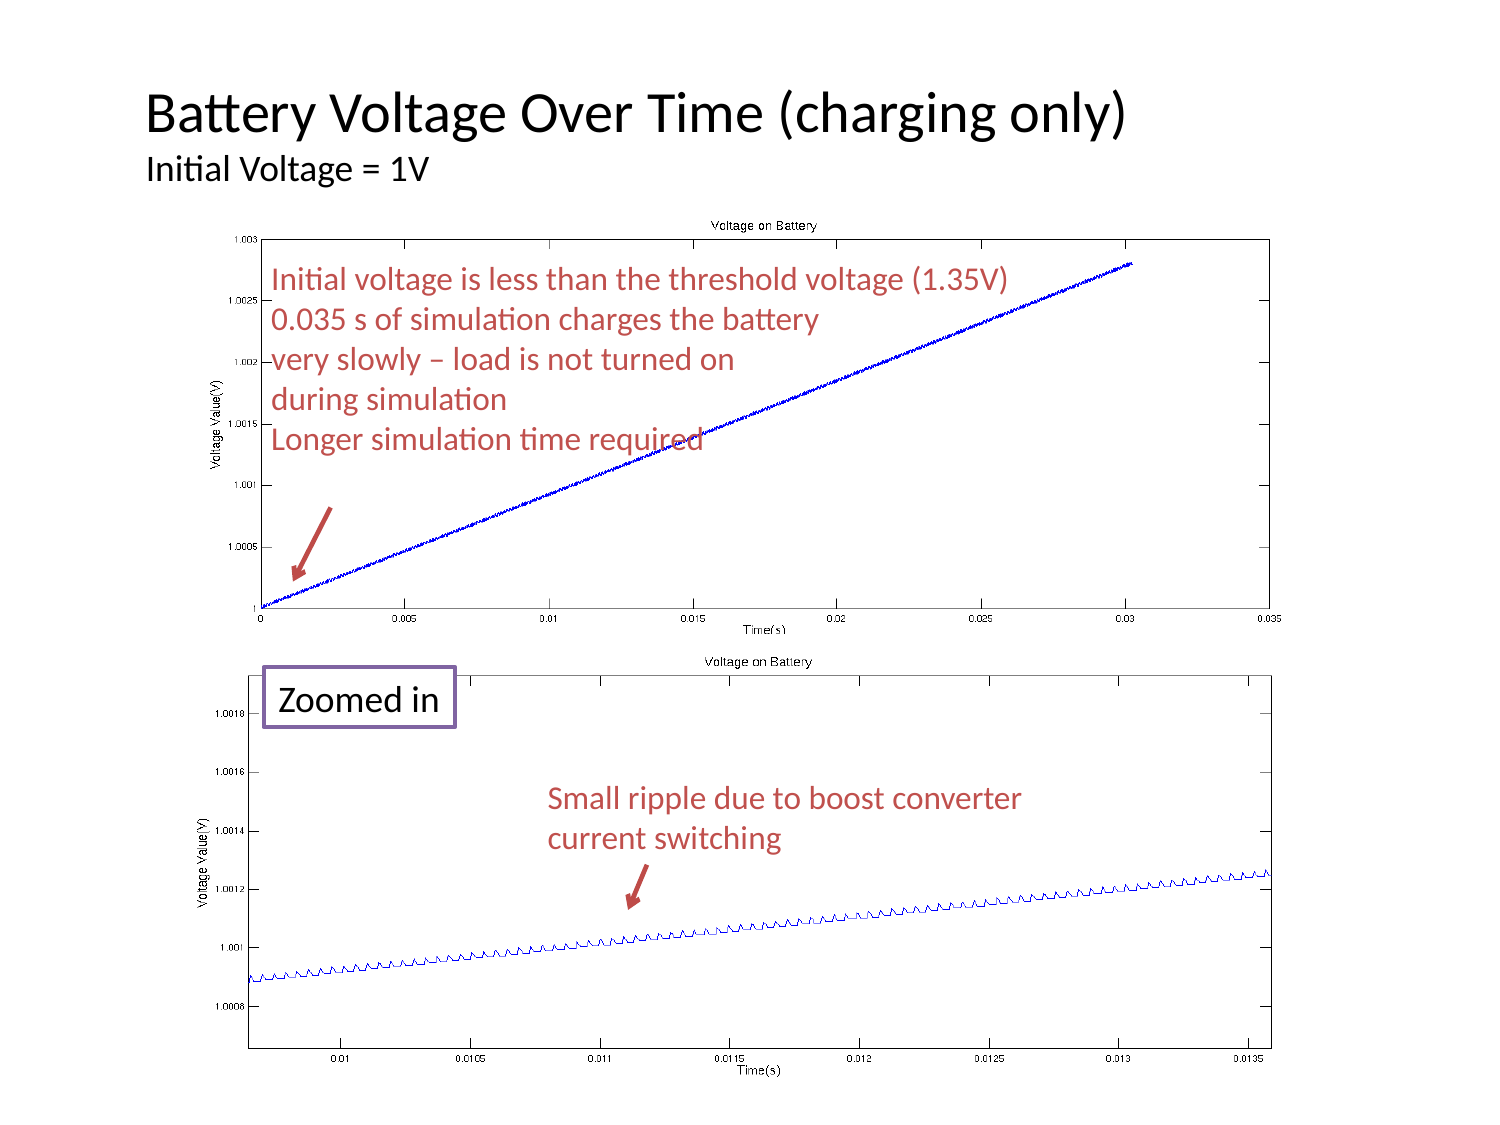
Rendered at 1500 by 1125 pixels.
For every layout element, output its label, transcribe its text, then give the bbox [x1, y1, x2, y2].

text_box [627, 864, 648, 911]
title Battery Voltage Over Time (charging only) Initial Voltage = 1V [130, 50, 1296, 213]
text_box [292, 507, 331, 582]
picture [188, 649, 1288, 1080]
picture [180, 212, 1296, 634]
